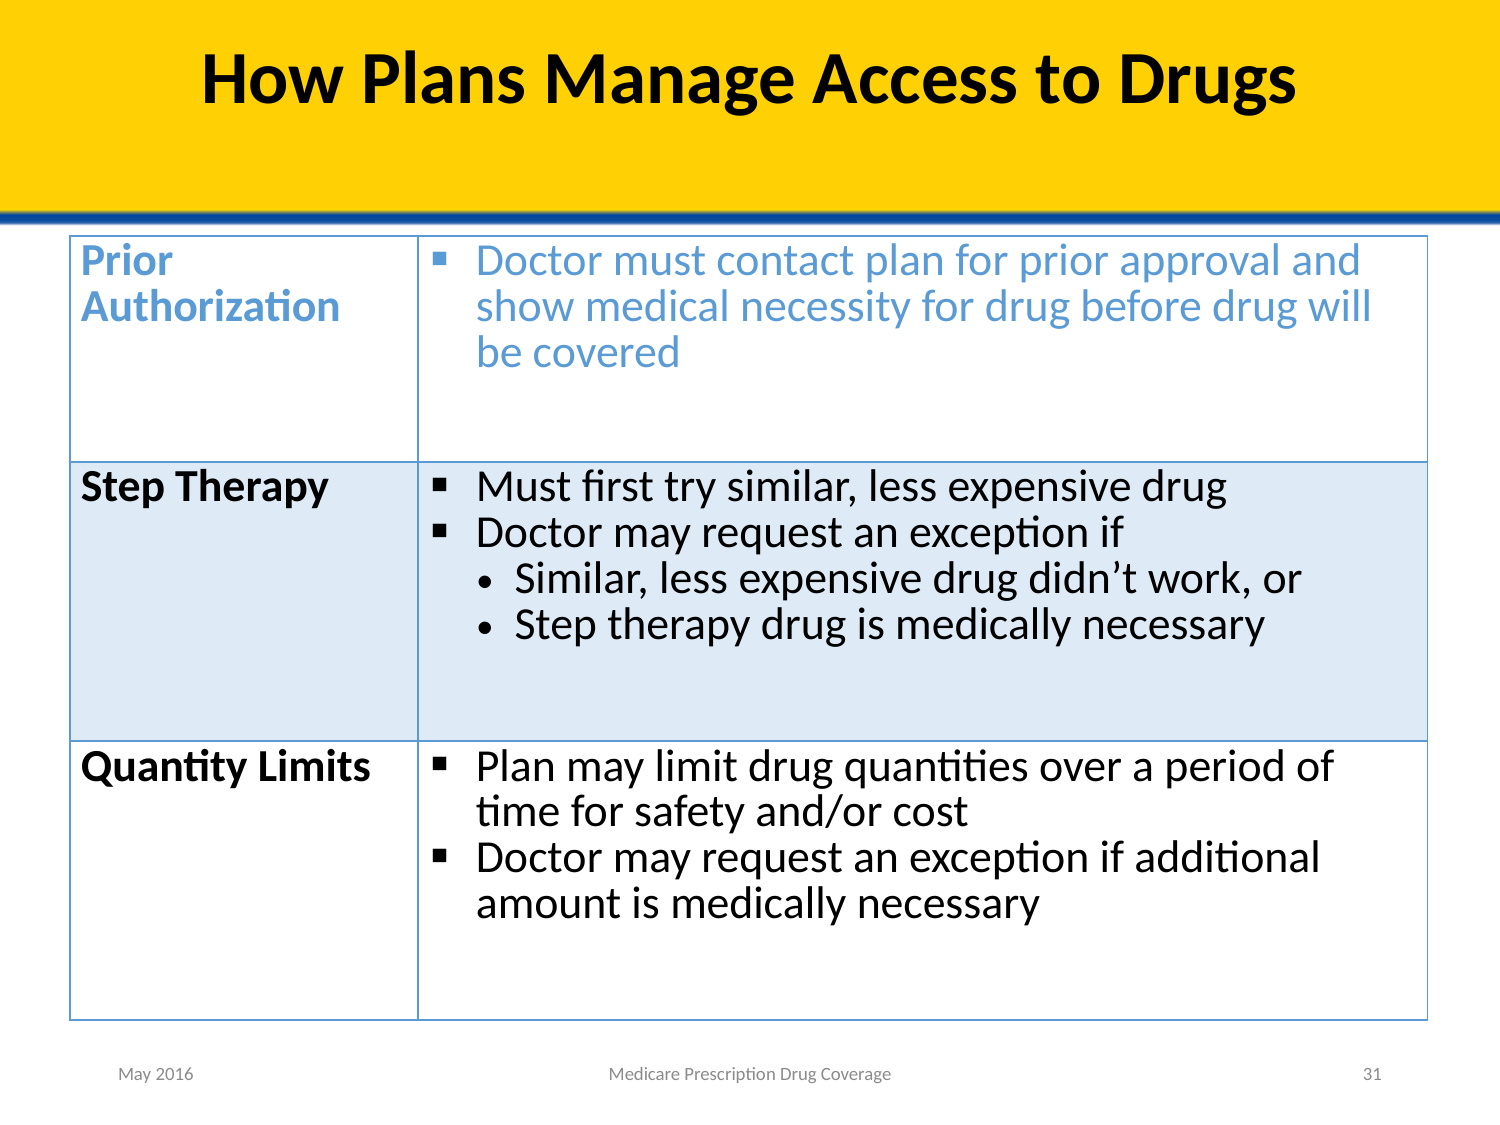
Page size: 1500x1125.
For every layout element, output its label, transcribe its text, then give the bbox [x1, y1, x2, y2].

picture [0, 157, 1500, 1125]
table_cell Plan may limit drug quantities over a period of time for safety and/or cost Doctor may request an exception if additional amount is medically necessary [419, 742, 1427, 1019]
table_header Prior Authorization [71, 237, 417, 461]
table_cell Must first try similar, less expensive drug Doctor may request an exception if Similar, less expensive drug didn’t work, or Step therapy drug is medically necessary [419, 463, 1427, 740]
table_cell Quantity Limits [71, 742, 417, 1019]
table_header Doctor must contact plan for prior approval and show medical necessity for drug before drug will be covered [419, 237, 1427, 461]
title How Plans Manage Access to Drugs [0, 2, 1500, 157]
table_cell Step Therapy [71, 463, 417, 740]
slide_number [103, 1042, 441, 1103]
footer Medicare Prescription Drug Coverage [496, 1042, 1004, 1103]
slide_number 31 [1059, 1042, 1397, 1103]
